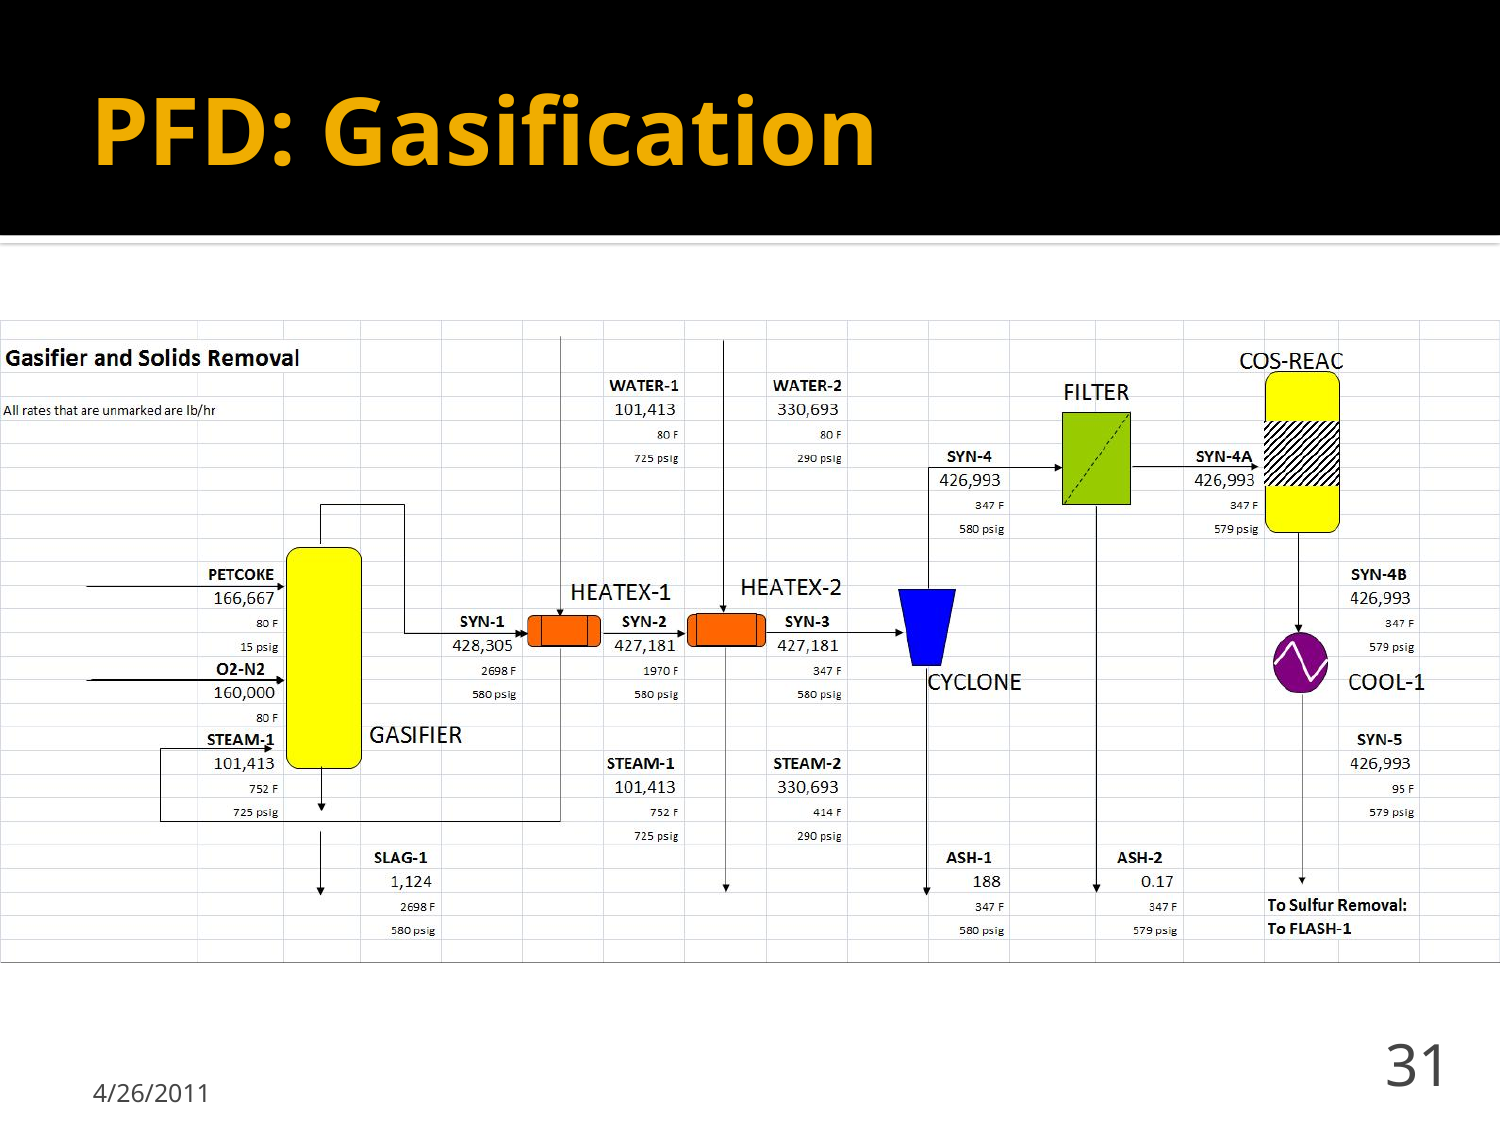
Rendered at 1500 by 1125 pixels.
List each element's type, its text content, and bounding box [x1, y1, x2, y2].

slide_number 31 [1345, 1062, 1467, 1108]
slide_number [75, 1062, 425, 1108]
title PFD: Gasification [75, 25, 1425, 231]
picture [0, 320, 1500, 963]
